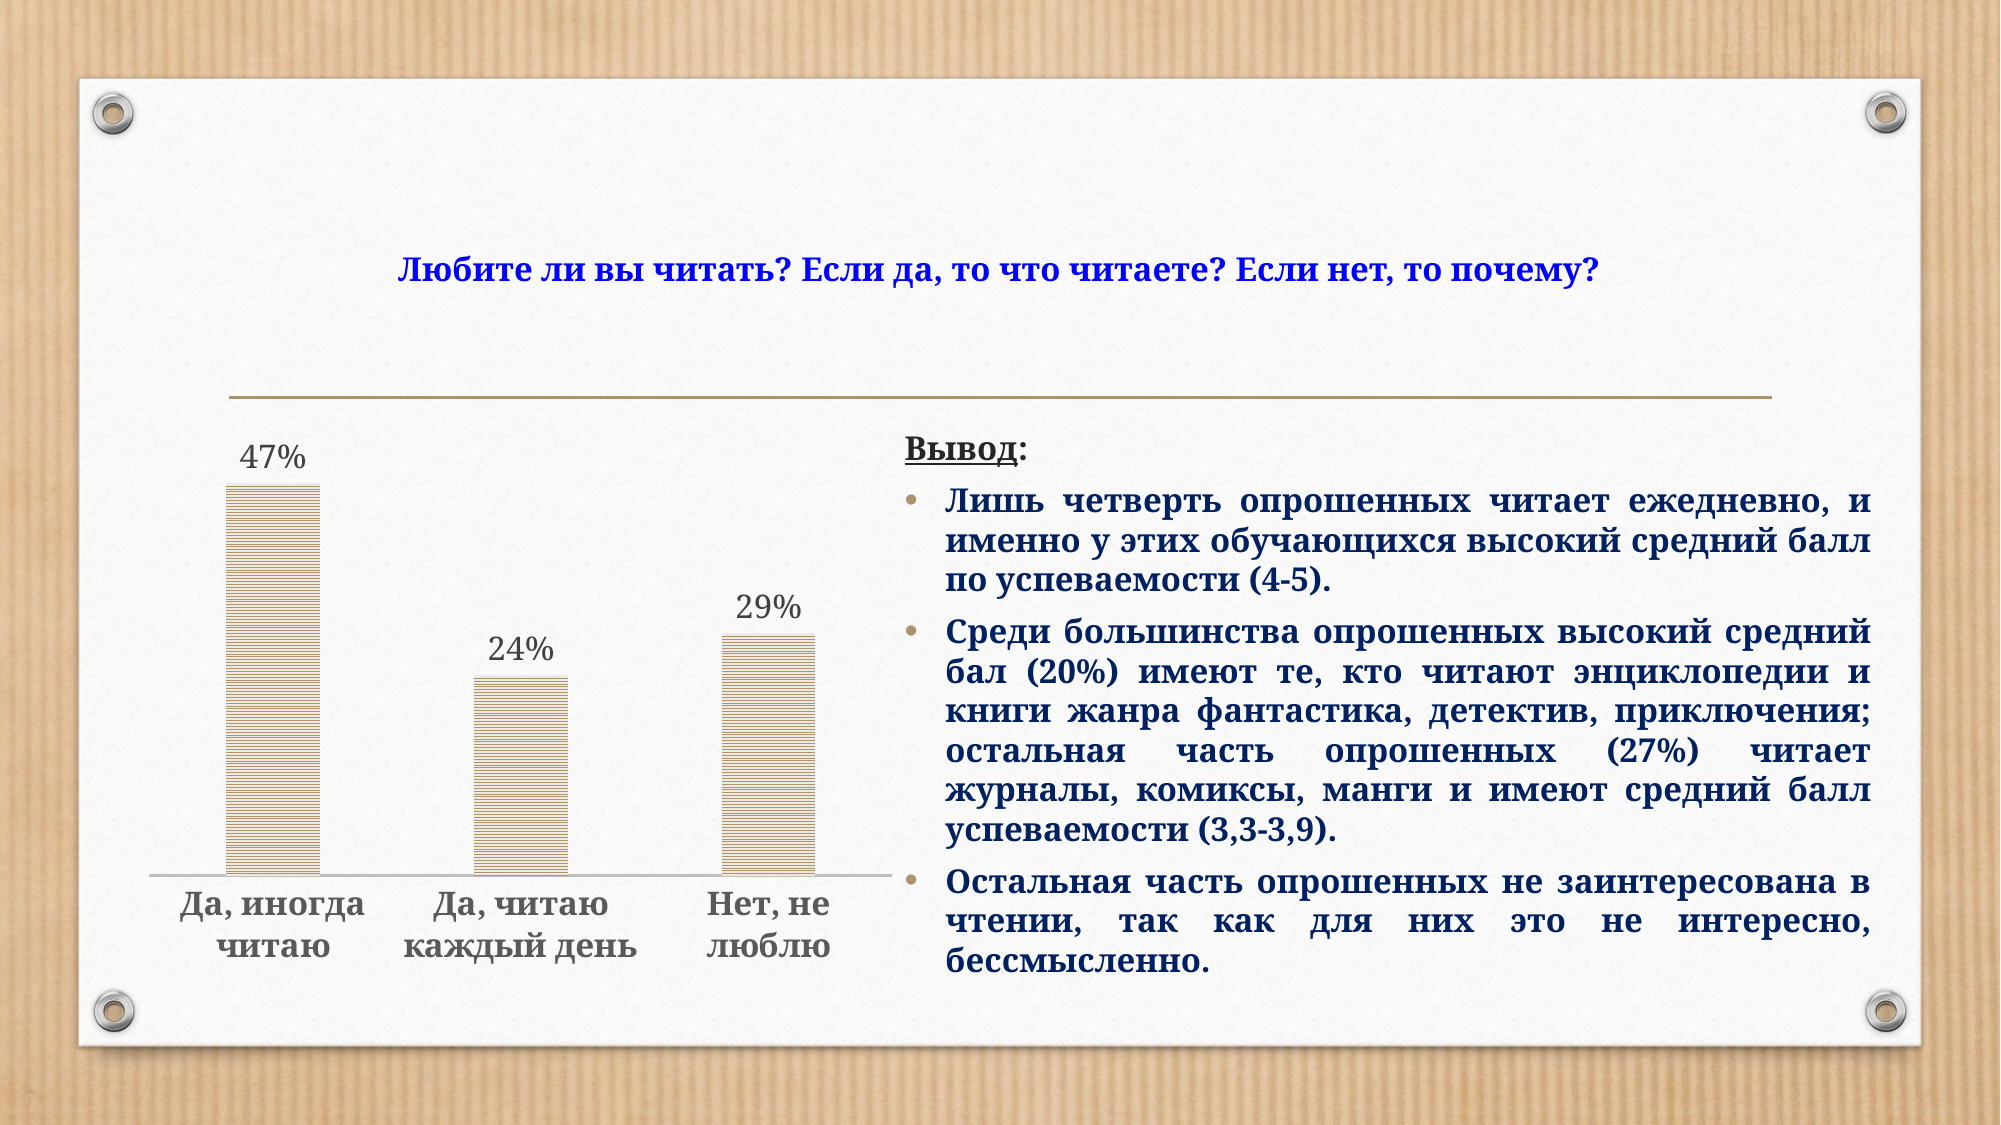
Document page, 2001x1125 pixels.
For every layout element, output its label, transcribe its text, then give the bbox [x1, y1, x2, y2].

chart [133, 434, 909, 978]
title Любите ли вы читать? Если да, то что читаете? Если нет, то почему? [212, 161, 1788, 375]
picture [0, 0, 2001, 1125]
list Вывод: Лишь четверть опрошенных читает ежедневно, и именно у этих обучающихся высокий средний балл по успеваемости (4-5). Среди большинства опрошенных высокий средний бал (20%) имеют те, кто читают энциклопедии и книги жанра фантастика, детектив, приключения; остальная часть опрошенных (27%) читает журналы, комиксы, манги и имеют средний балл успеваемости (3,3-3,9). Остальная часть опрошенных не заинтересована в чтении, так как для них это не интересно, бессмысленно. [889, 420, 1888, 1031]
